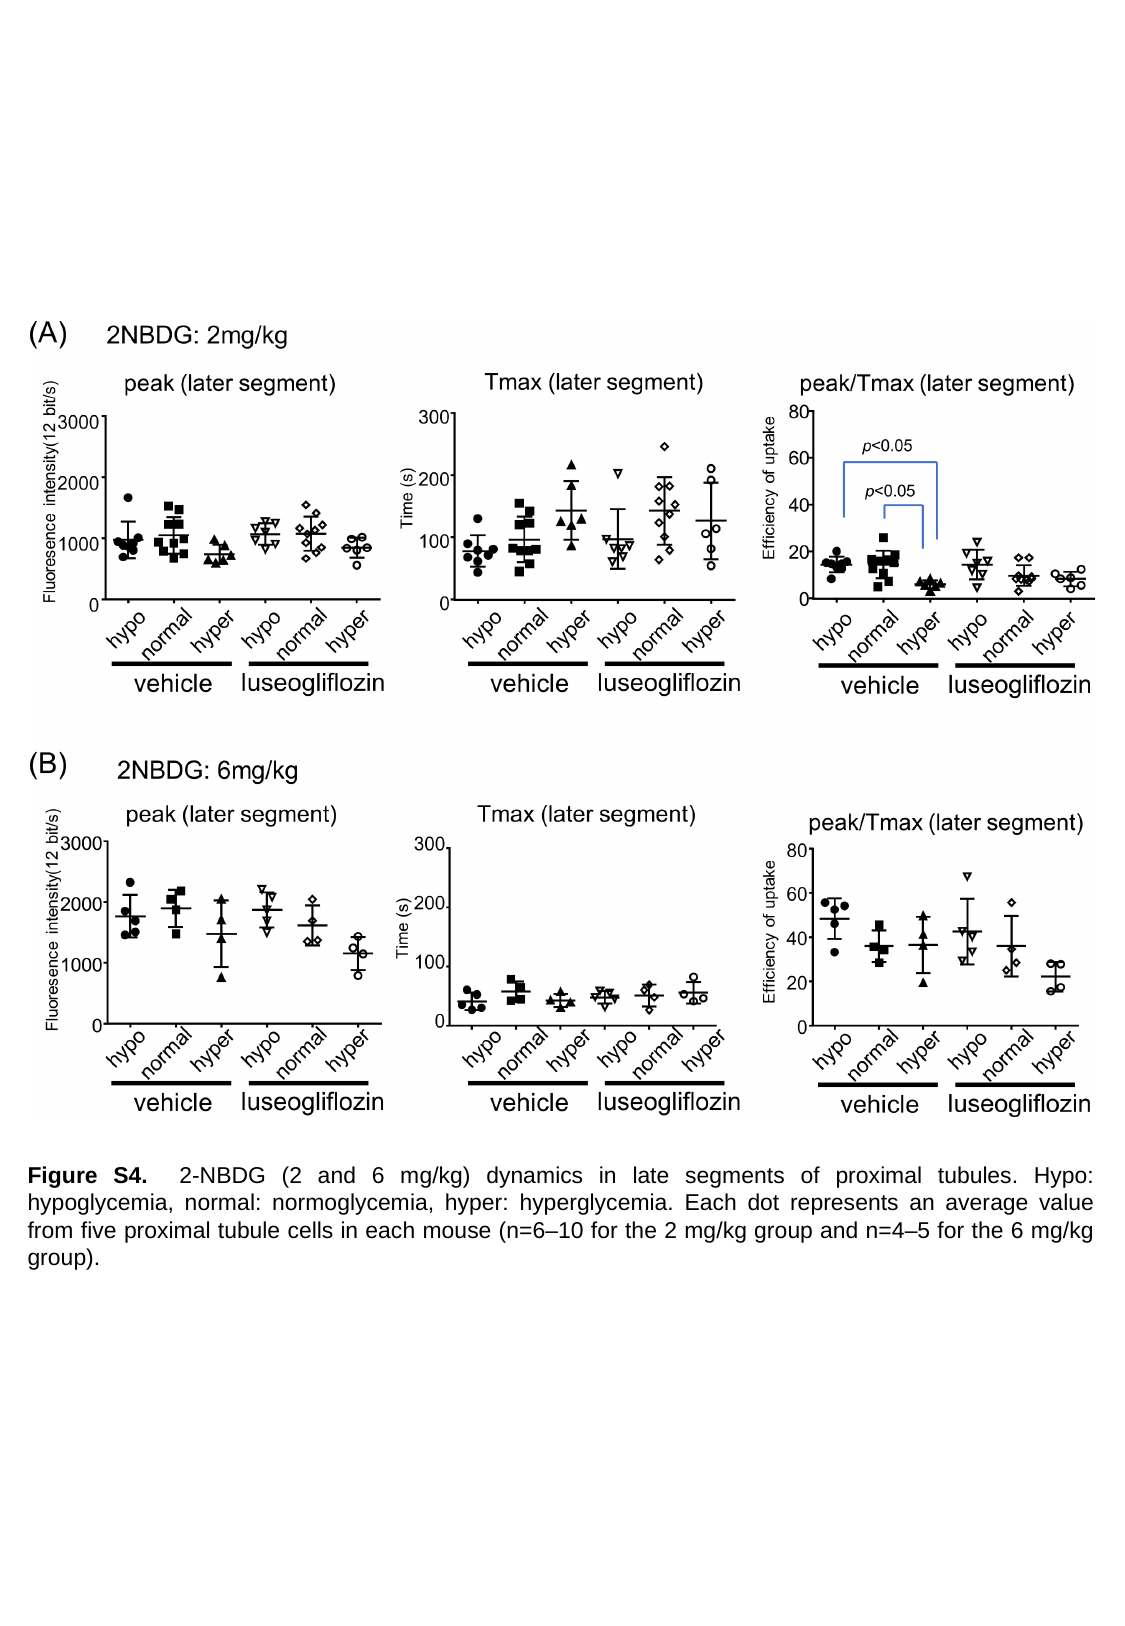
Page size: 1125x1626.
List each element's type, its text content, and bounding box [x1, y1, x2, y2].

text_box Figure S4. 2-NBDG (2 and 6 mg/kg) dynamics in late segments of proximal tubules. Hypo: hypoglycemia, normal: normoglycemia, hyper: hyperglycemia. Each dot represents an average value from five proximal tubule cells in each mouse (n=6–10 for the 2 mg/kg group and n=4–5 for the 6 mg/kg group). [12, 1153, 1110, 1278]
picture [30, 321, 1095, 1117]
